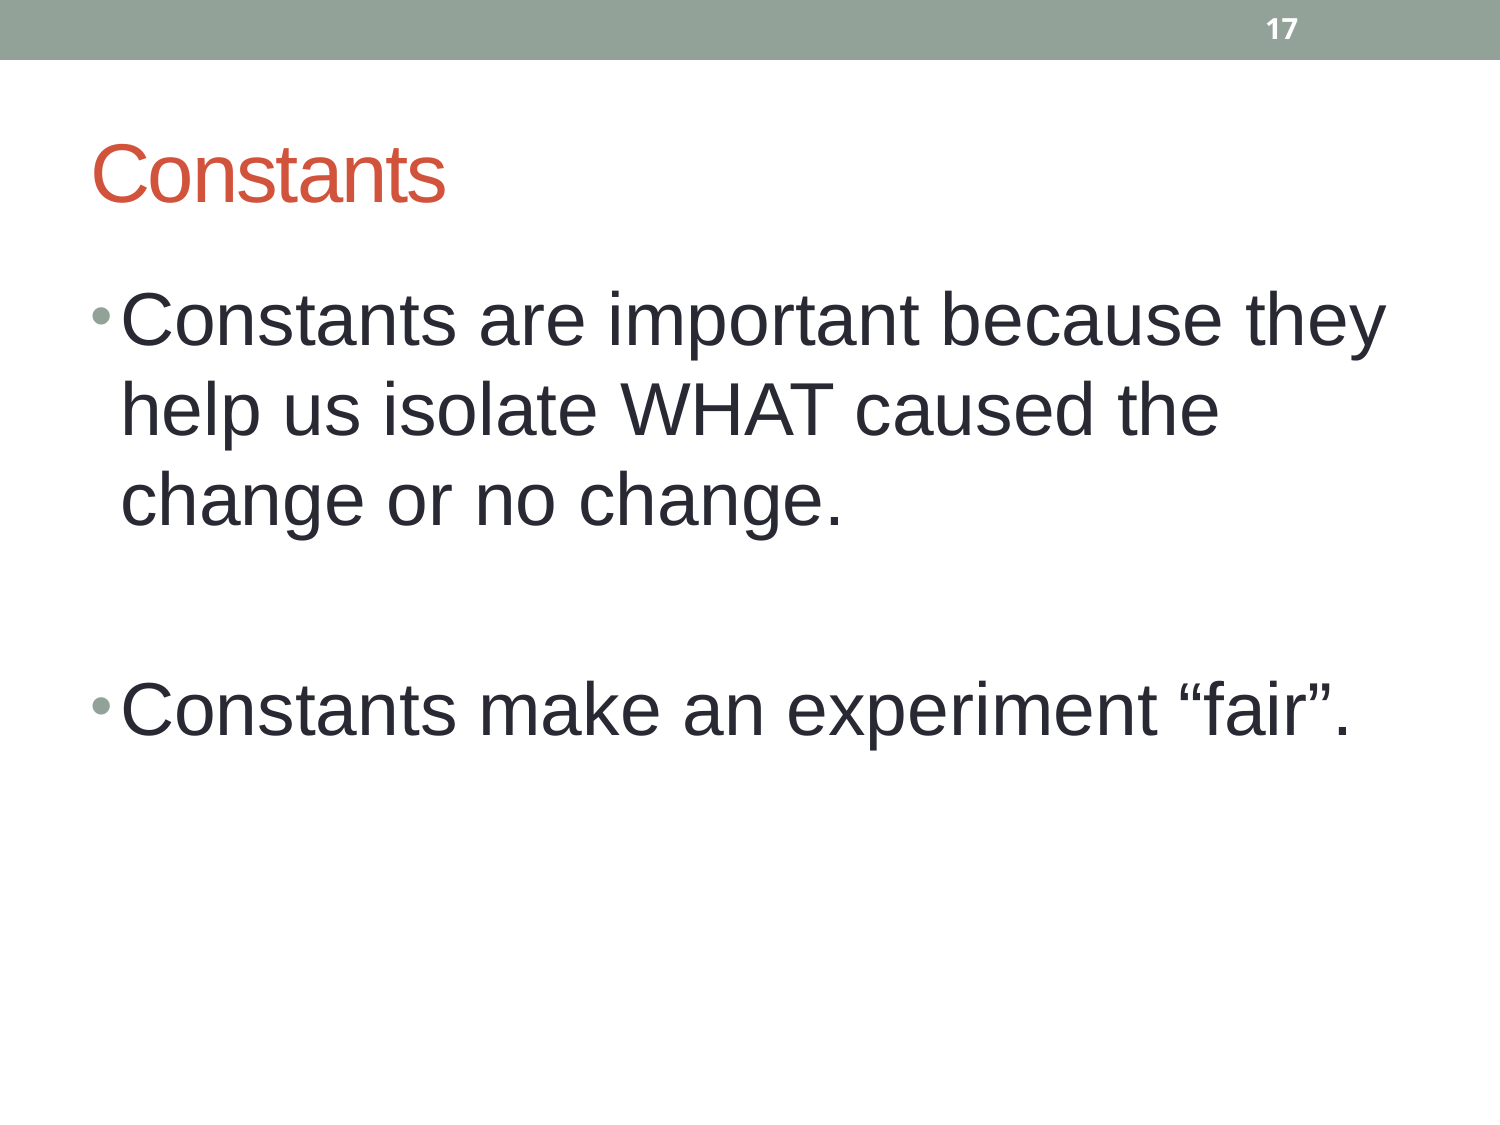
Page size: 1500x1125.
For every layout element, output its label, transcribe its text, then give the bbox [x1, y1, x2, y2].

list Constants are important because they help us isolate WHAT caused the change or no change. Constants make an experiment “fair”. [75, 262, 1425, 1063]
title Constants [75, 87, 1425, 250]
slide_number 17 [1250, 3, 1425, 57]
